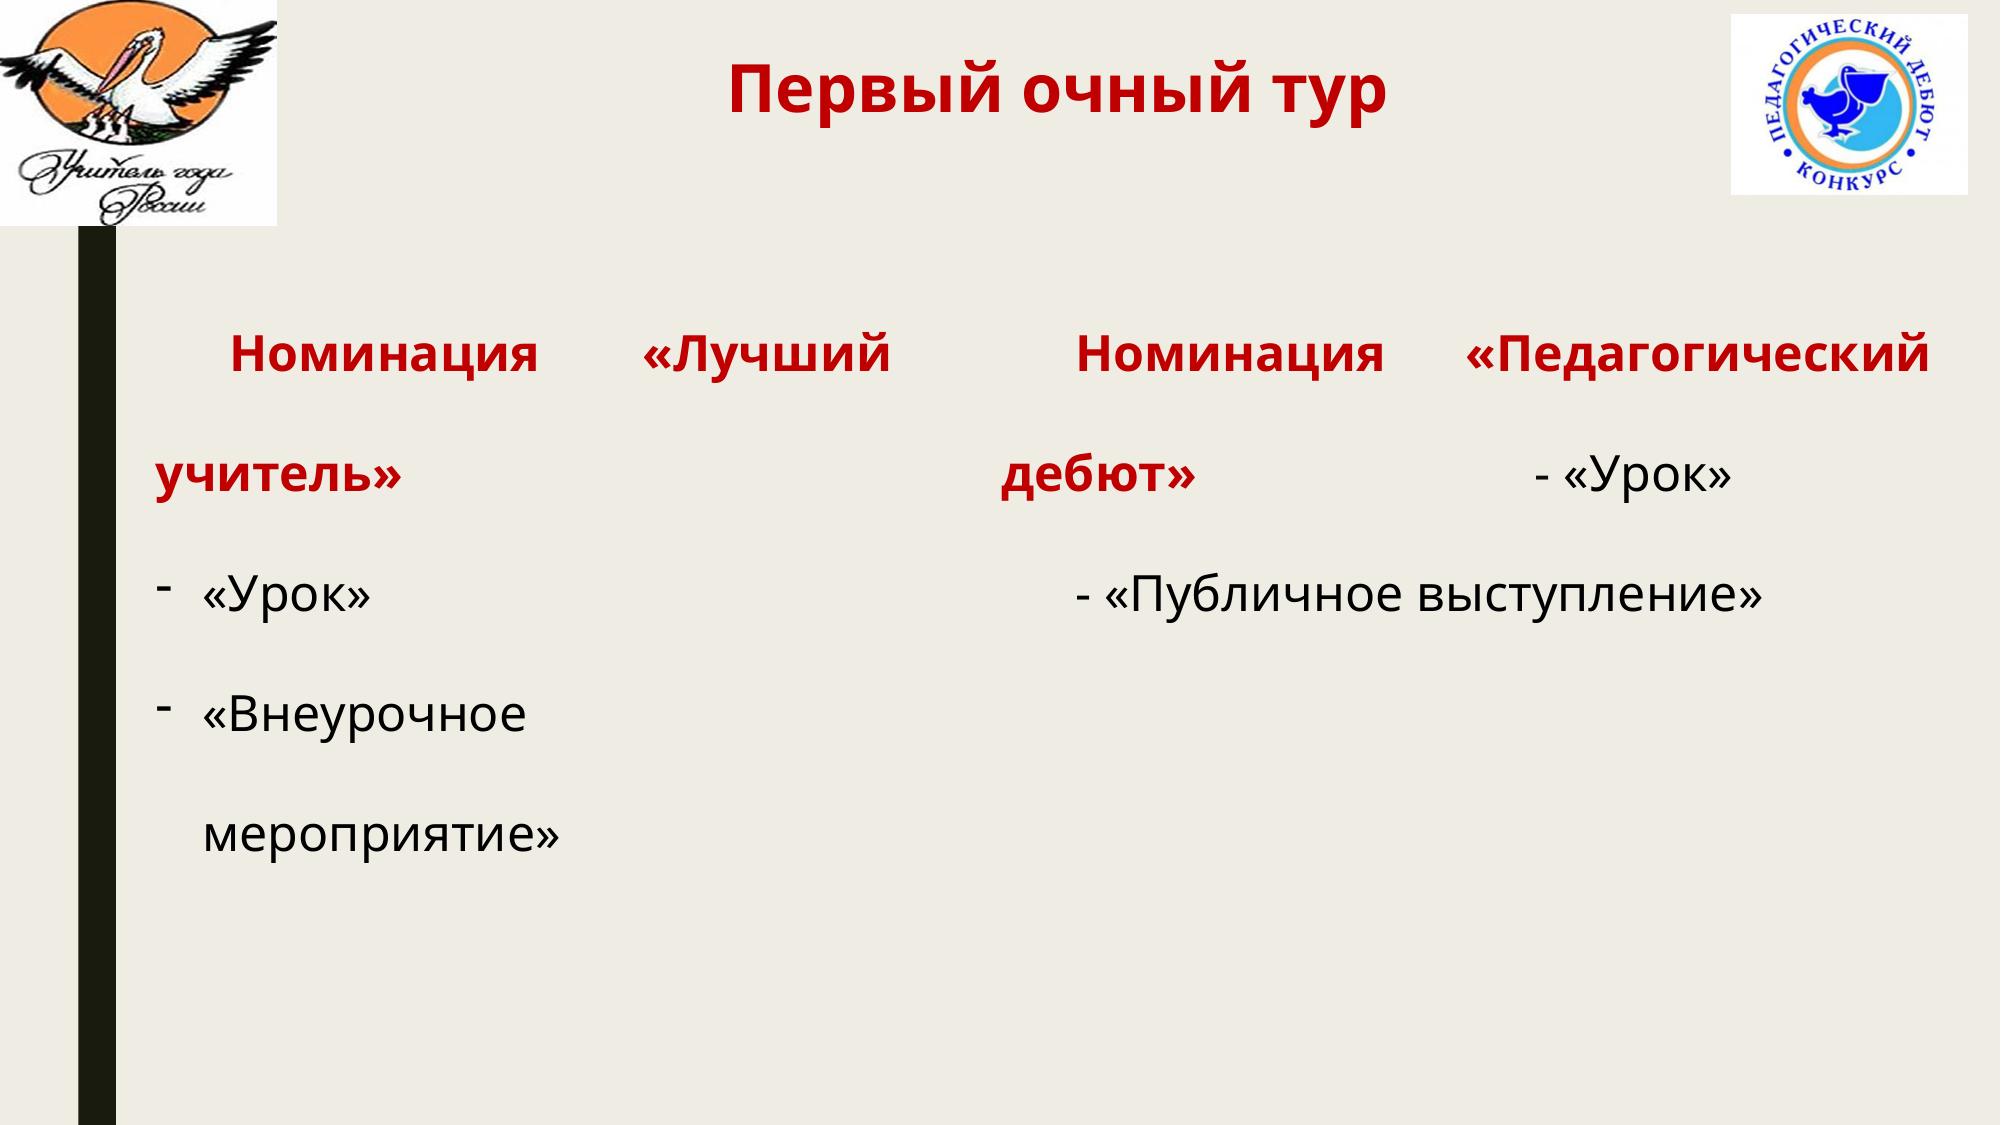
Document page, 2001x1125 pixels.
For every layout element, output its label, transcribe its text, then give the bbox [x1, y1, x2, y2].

picture [1731, 14, 1968, 195]
text_box Номинация «Лучший учитель» «Урок» «Внеурочное мероприятие» [111, 253, 908, 869]
picture [0, 0, 277, 226]
text_box Первый очный тур [277, 38, 1731, 134]
text_box Номинация «Педагогический дебют» - «Урок» - «Публичное выступление» [957, 253, 1948, 629]
